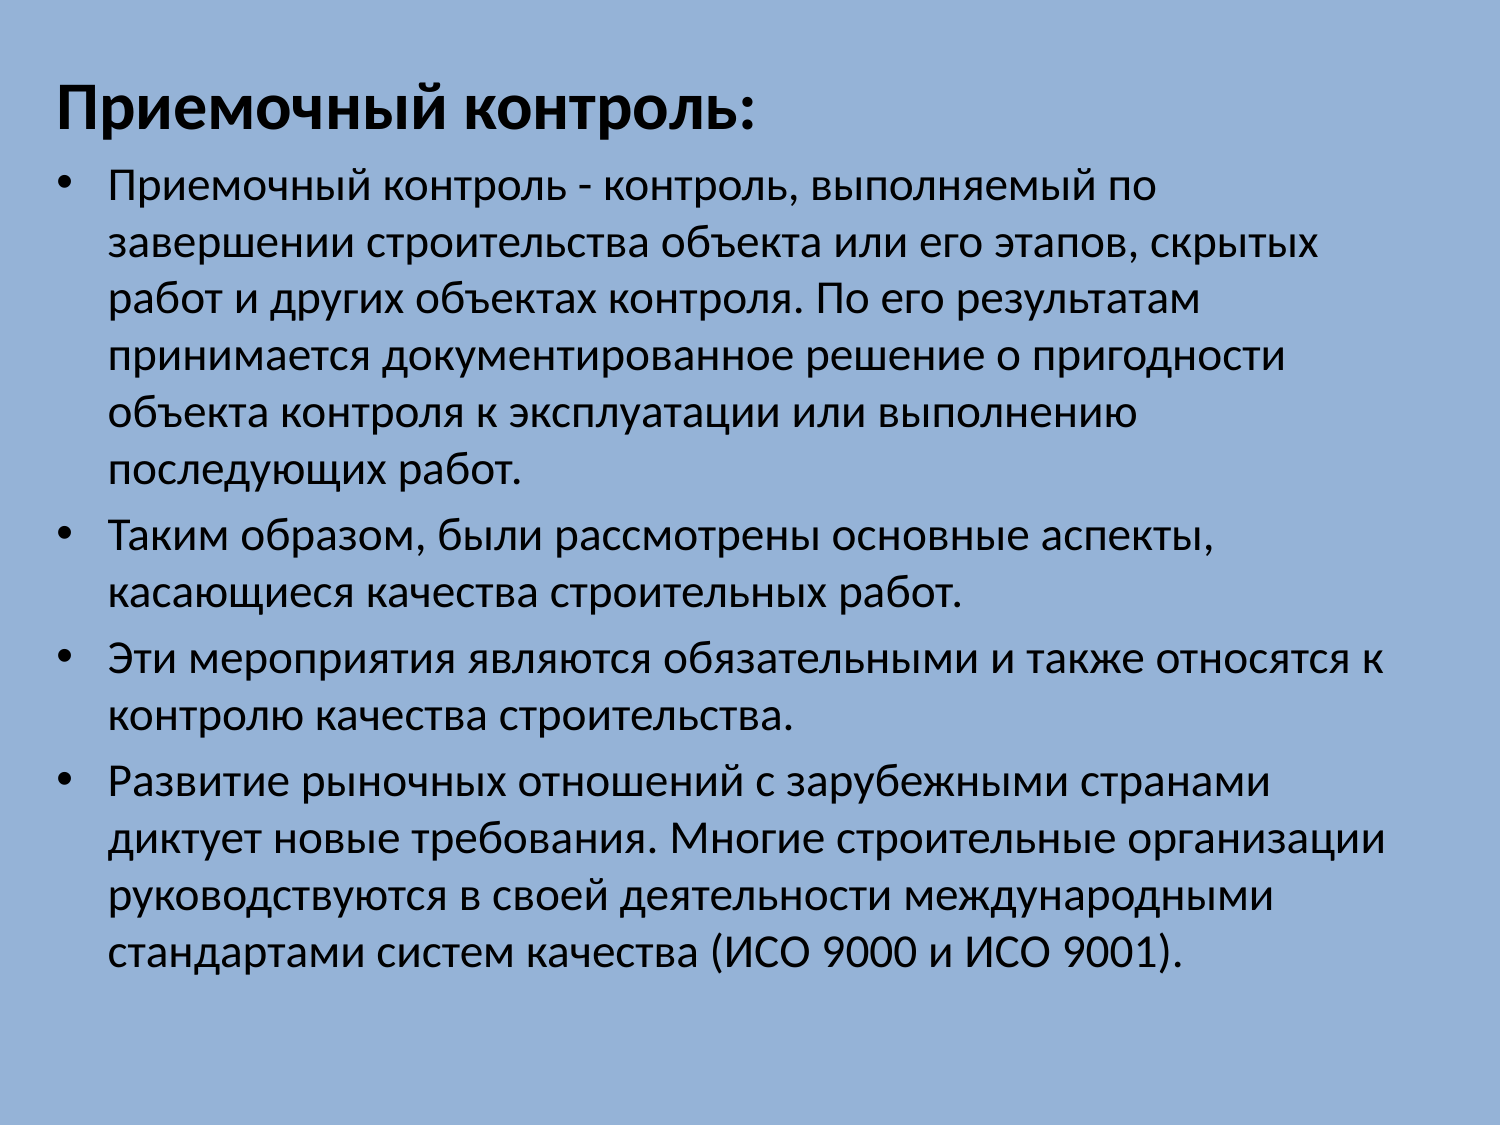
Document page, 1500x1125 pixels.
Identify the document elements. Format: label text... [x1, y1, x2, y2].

list Приемочный контроль: Приемочный контроль - контроль, выполняемый по завершении строительства объекта или его этапов, скрытых работ и других объектах контроля. По его результатам принимается документированное решение о пригодности объекта контроля к эксплуатации или выполнению последующих работ. Таким образом, были рассмотрены основные аспекты, касающиеся качества строительных работ. Эти мероприятия являются обязательными и также относятся к контролю качества строительства. Развитие рыночных отношений с зарубежными странами диктует новые требования. Многие строительные организации руководствуются в своей деятельности международными стандартами систем качества (ИСО 9000 и ИСО 9001). [41, 54, 1425, 1005]
